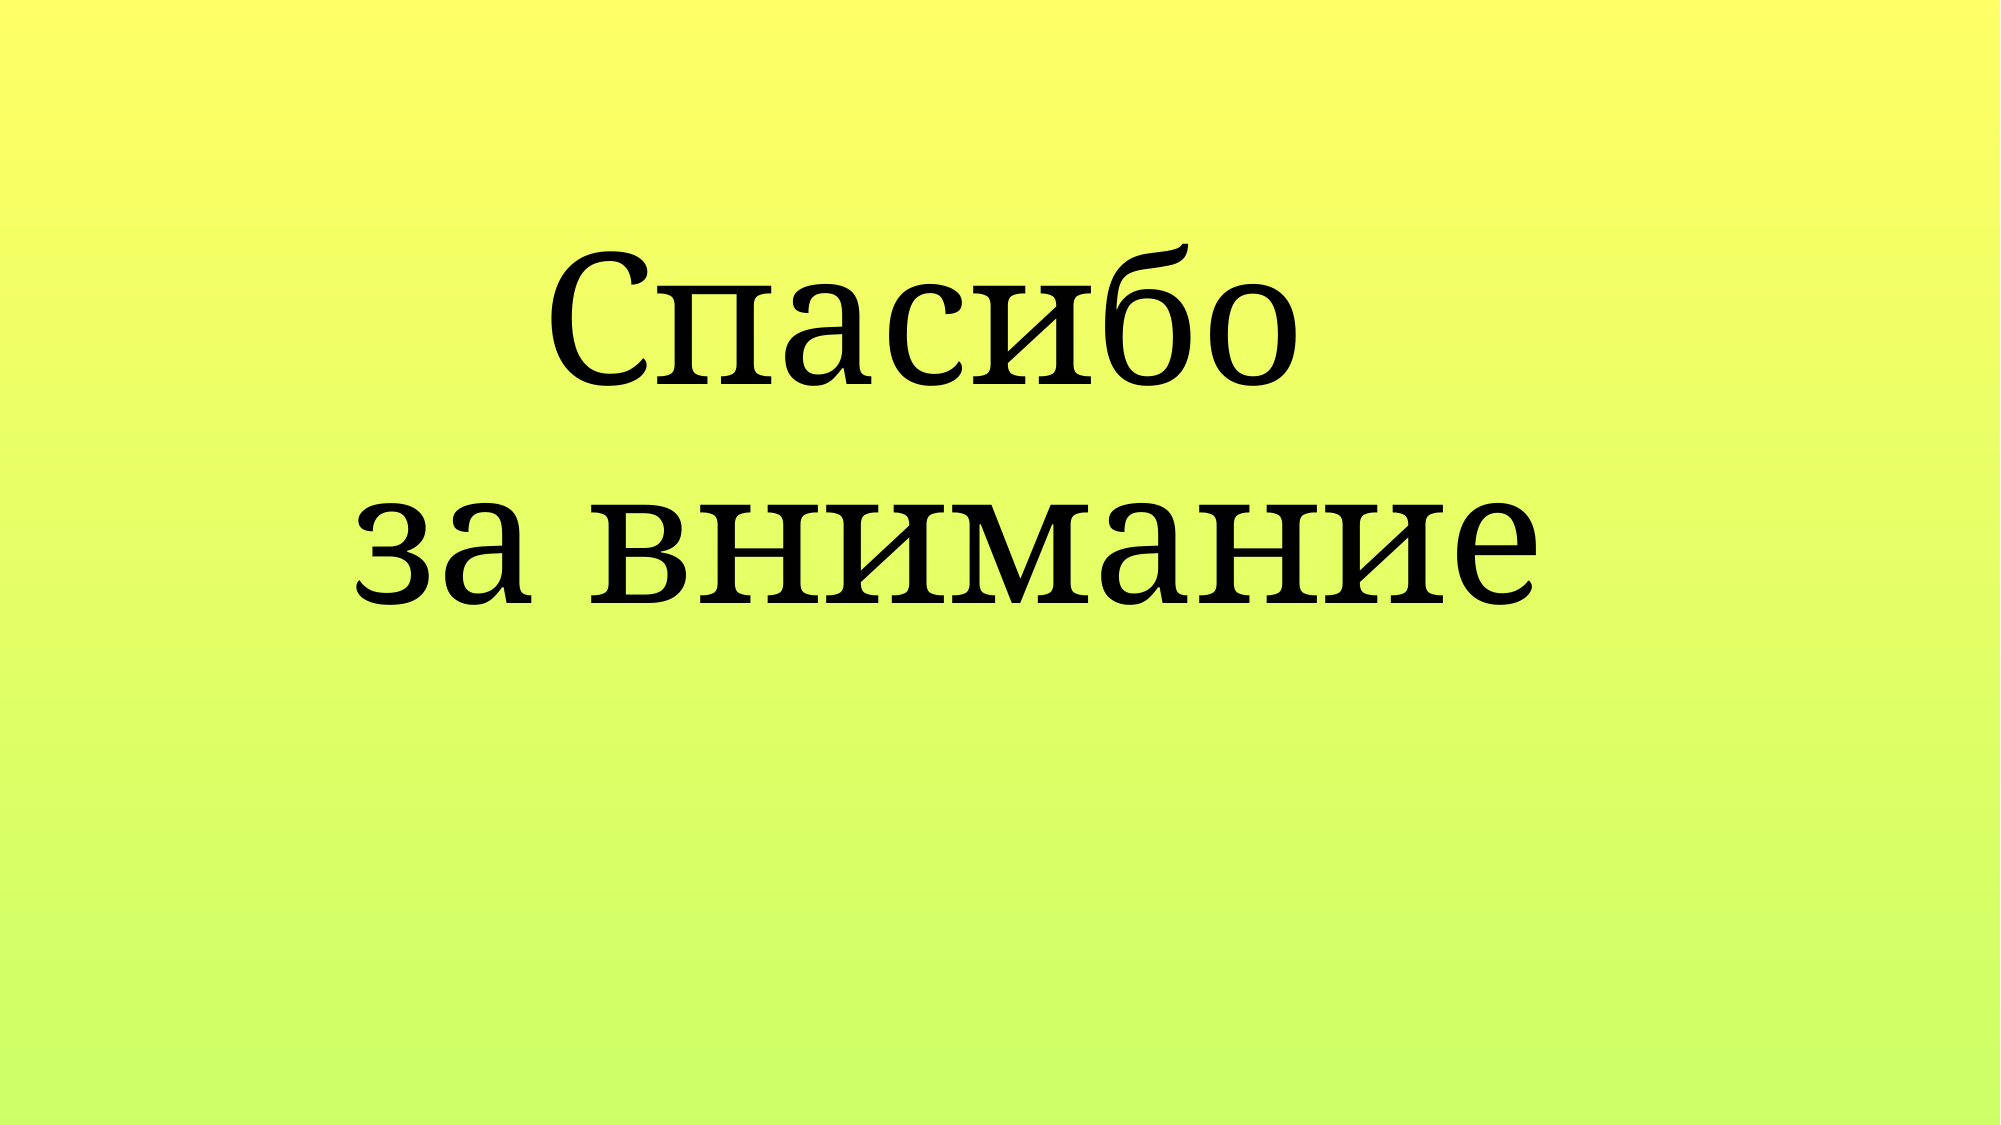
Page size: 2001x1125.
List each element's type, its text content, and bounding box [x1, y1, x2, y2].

text_box Спасибо за внимание [0, 193, 1896, 648]
